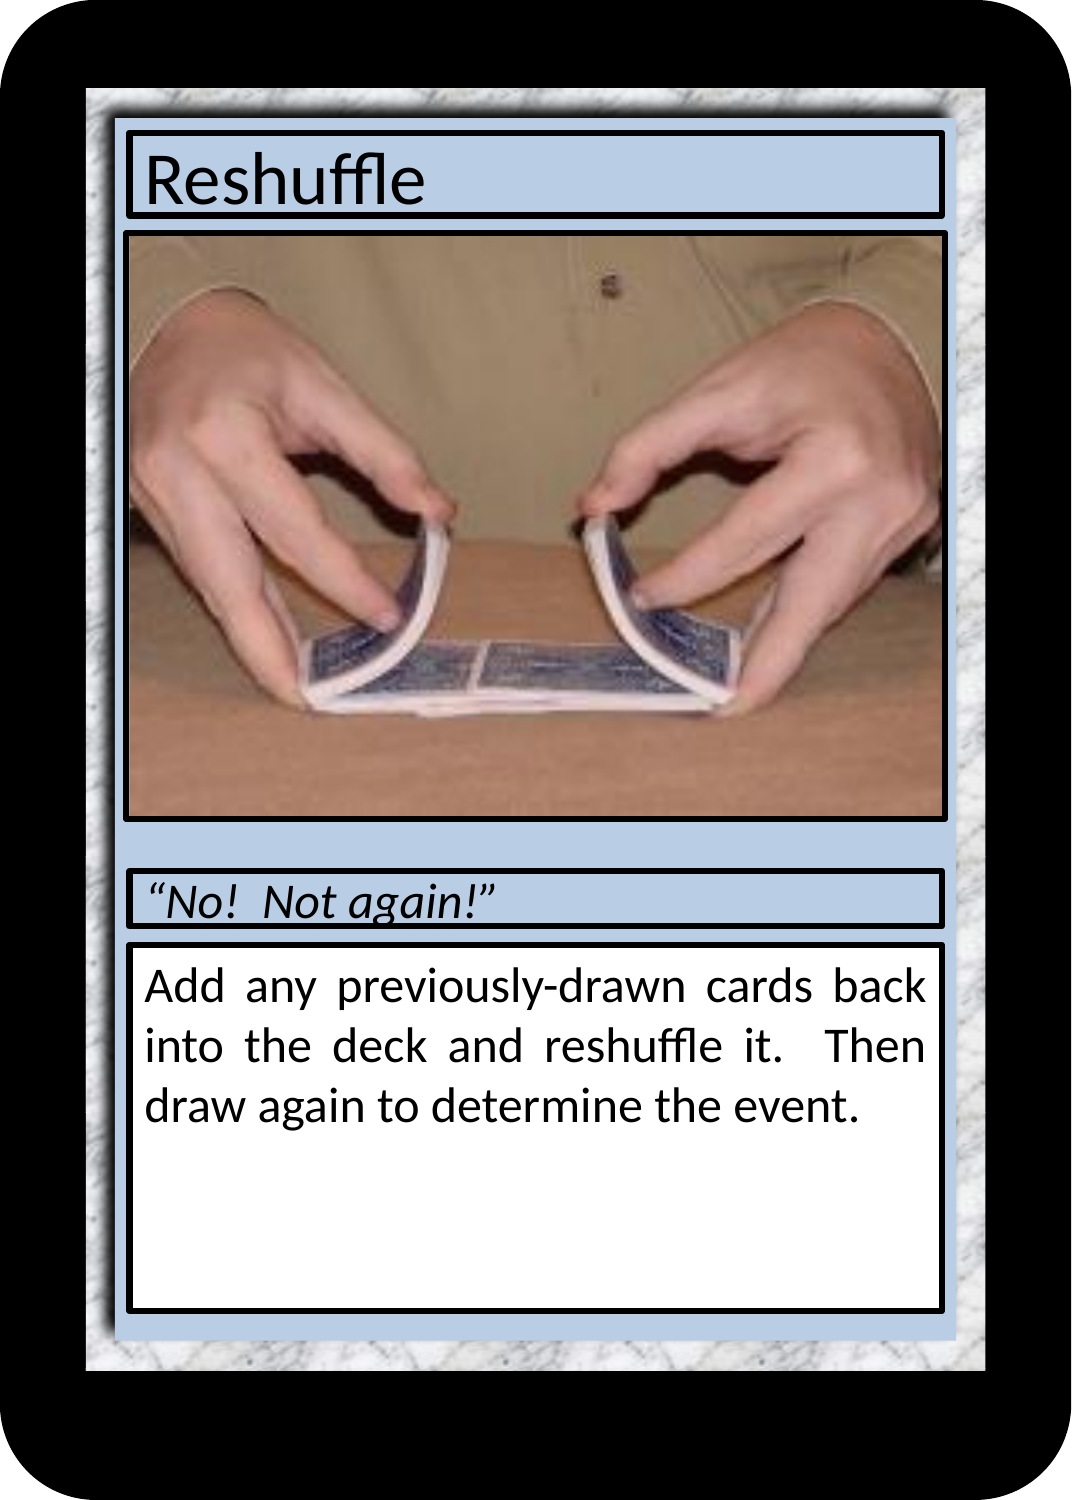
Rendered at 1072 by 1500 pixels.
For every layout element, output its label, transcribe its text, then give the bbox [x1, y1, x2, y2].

picture [85, 88, 986, 1371]
title Reshuffle [126, 130, 945, 219]
list Add any previously-drawn cards back into the deck and reshuffle it. Then draw again to determine the event. [126, 942, 945, 1314]
list “No! Not again!” [126, 868, 945, 929]
